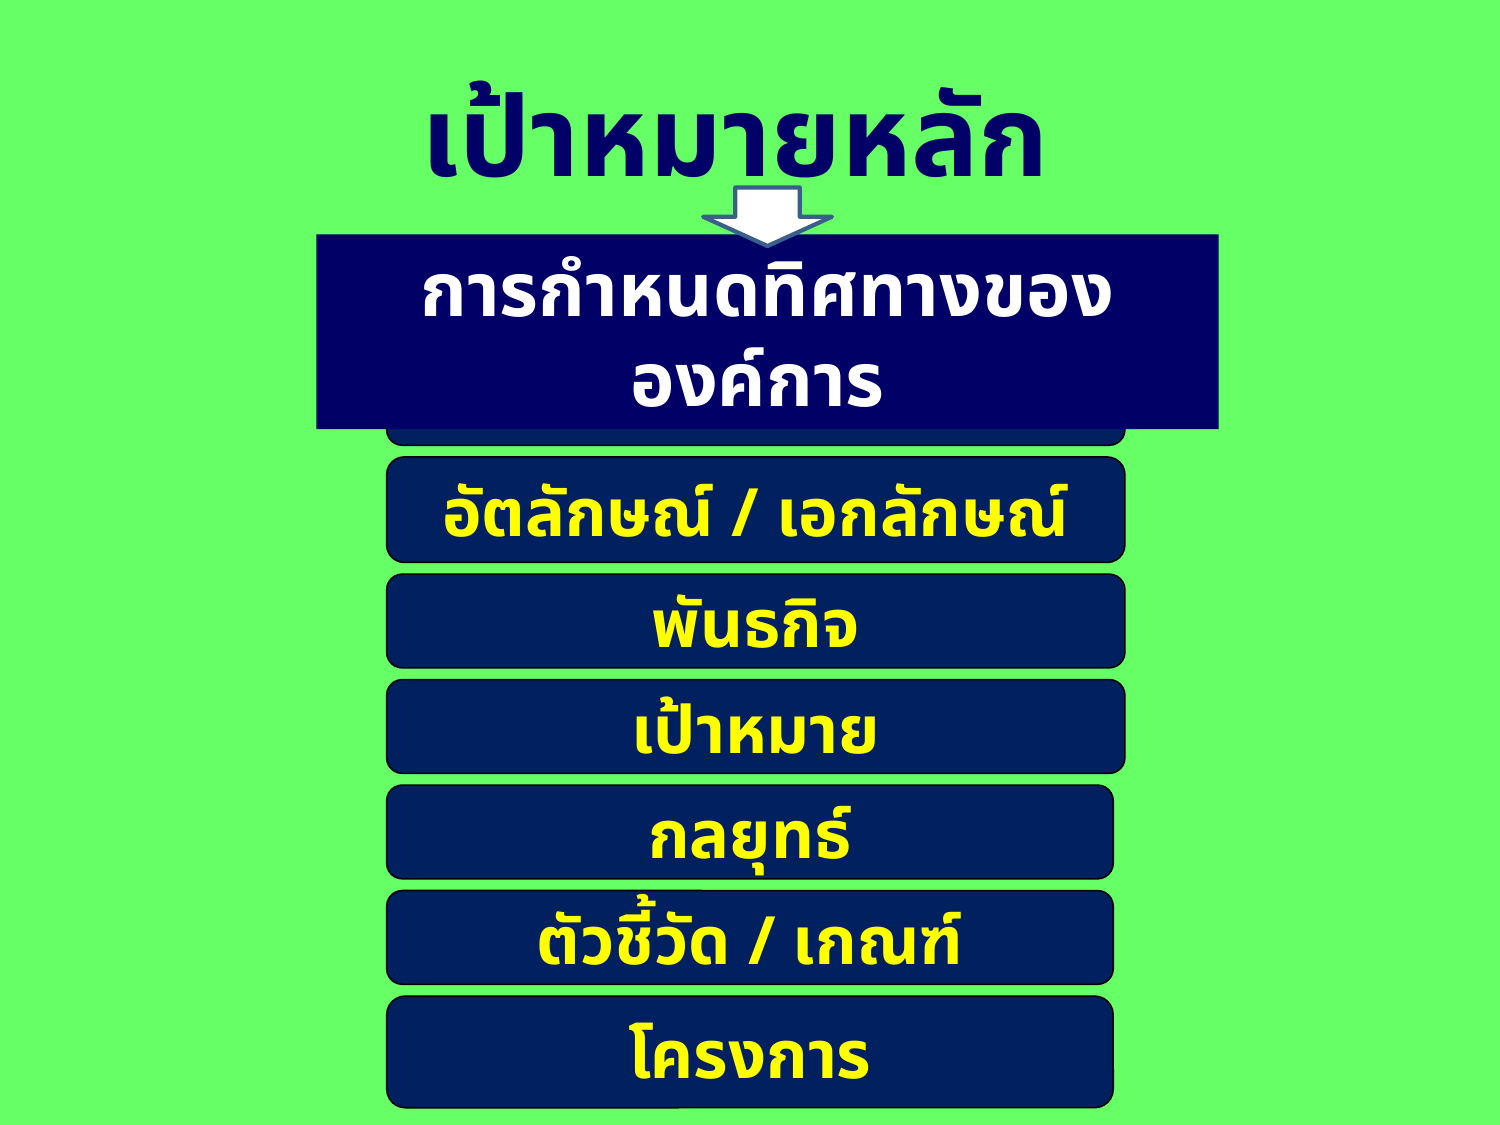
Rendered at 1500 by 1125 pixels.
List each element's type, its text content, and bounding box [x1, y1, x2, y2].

text_box โครงการ [386, 996, 1114, 1108]
text_box วิสัยทัศน์ [386, 430, 1125, 446]
text_box พันธกิจ [386, 574, 1125, 668]
text_box เป้าหมายหลัก [74, 37, 1425, 225]
text_box อัตลักษณ์ / เอกลักษณ์ [386, 456, 1125, 563]
text_box กลยุทธ์ [386, 785, 1114, 879]
text_box เป้าหมาย [386, 679, 1125, 774]
text_box ตัวชี้วัด / เกณฑ์ [386, 890, 1114, 985]
text_box [701, 185, 835, 248]
text_box การกำหนดทิศทางขององค์การ [316, 234, 1219, 430]
